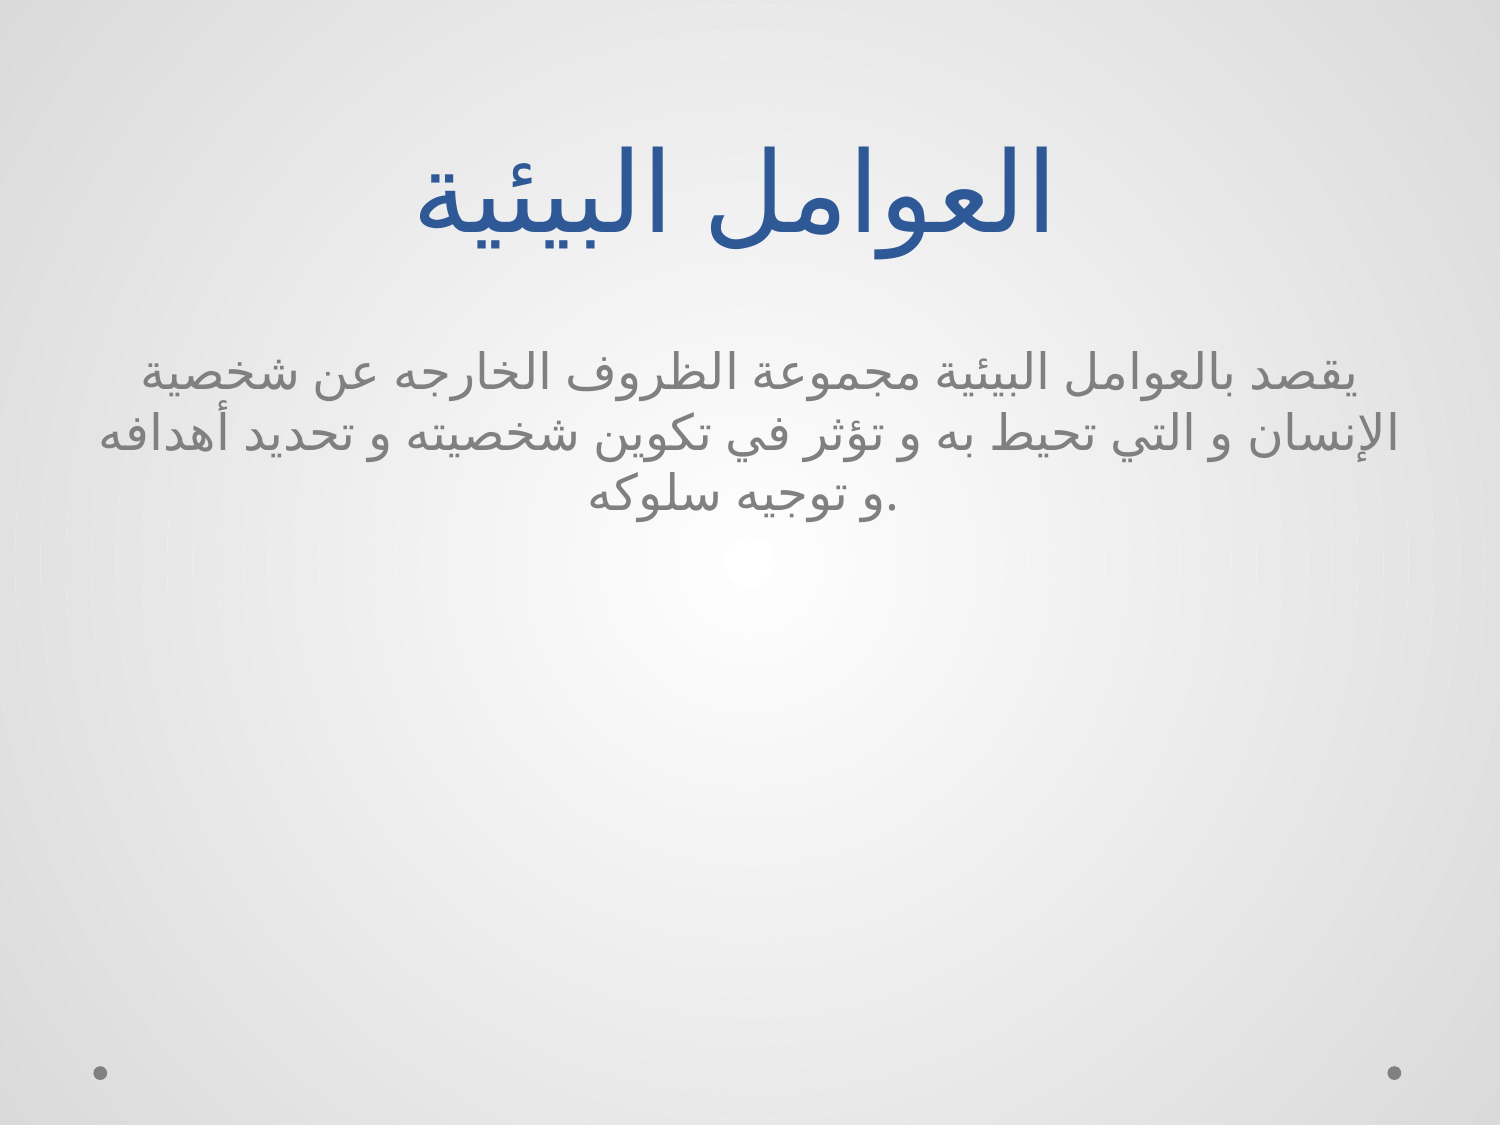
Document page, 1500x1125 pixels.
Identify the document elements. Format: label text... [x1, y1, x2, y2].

list يقصد بالعوامل البيئية مجموعة الظروف الخارجه عن شخصية الإنسان و التي تحيط به و تؤثر في تكوين شخصيته و تحديد أهدافه و توجيه سلوكه. [75, 262, 1425, 1005]
title العوامل البيئية [75, 0, 1425, 262]
